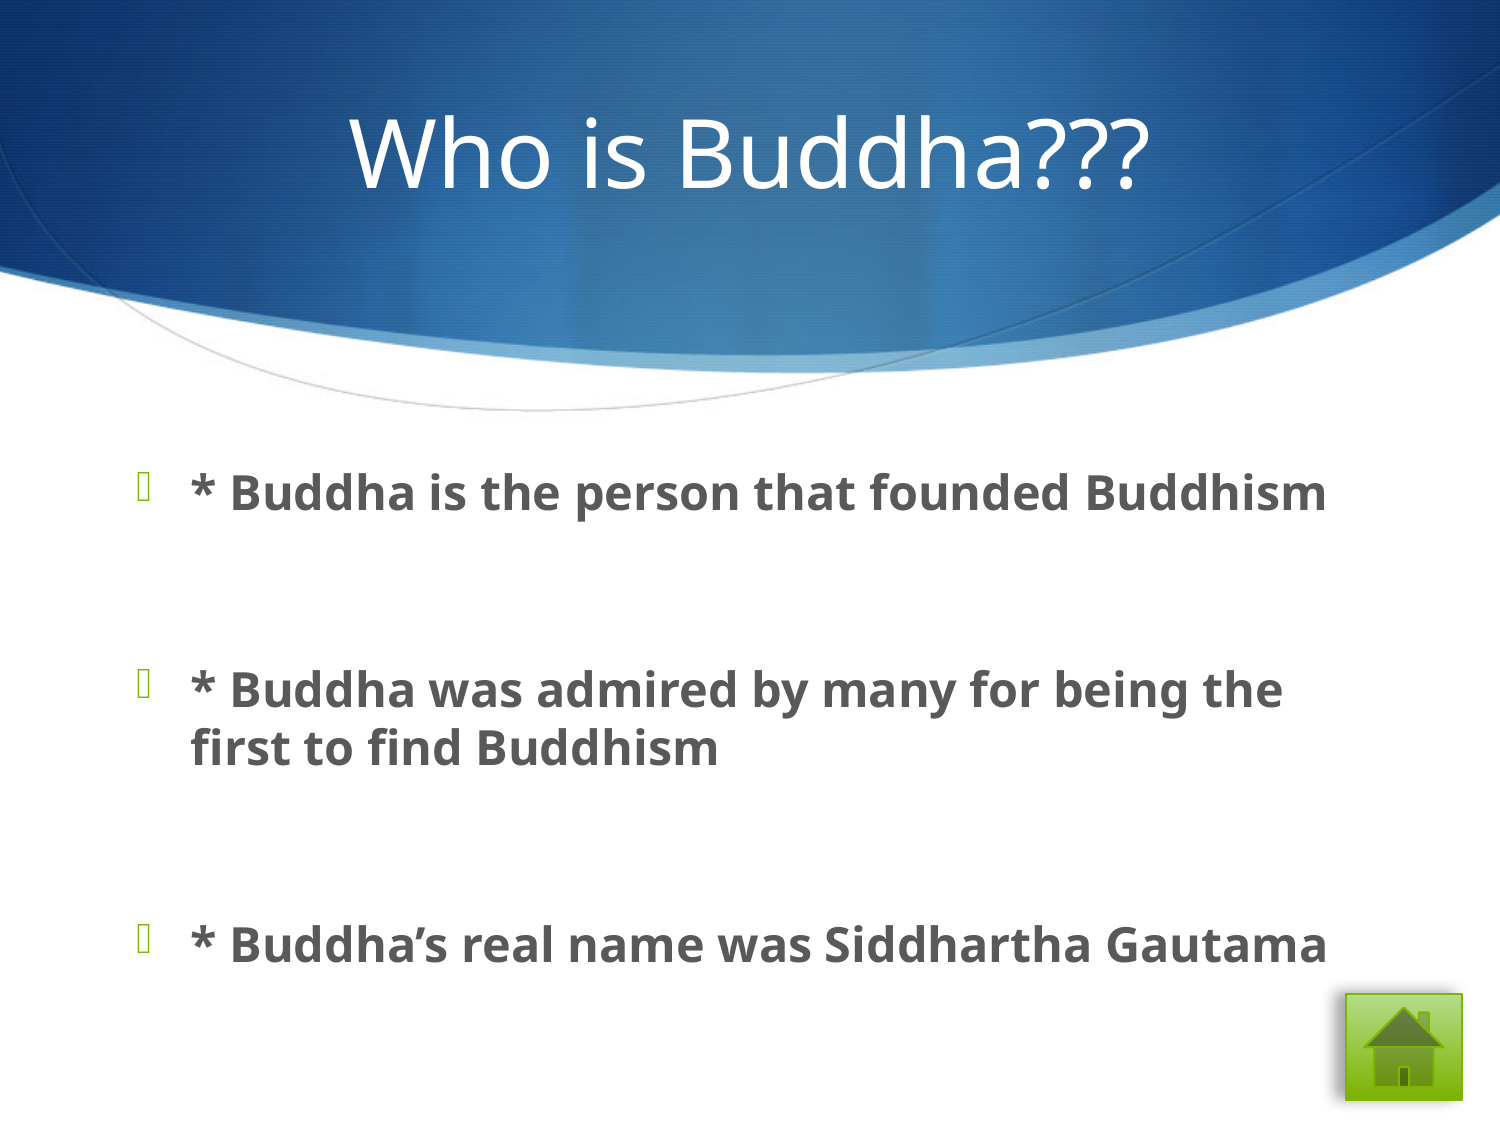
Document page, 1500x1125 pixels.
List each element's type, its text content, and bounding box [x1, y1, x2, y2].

text_box [1345, 993, 1463, 1101]
title Who is Buddha??? [75, 56, 1425, 245]
picture [0, 0, 1500, 1125]
list * Buddha is the person that founded Buddhism * Buddha was admired by many for being the first to find Buddhism * Buddha’s real name was Siddhartha Gautama [121, 454, 1379, 991]
